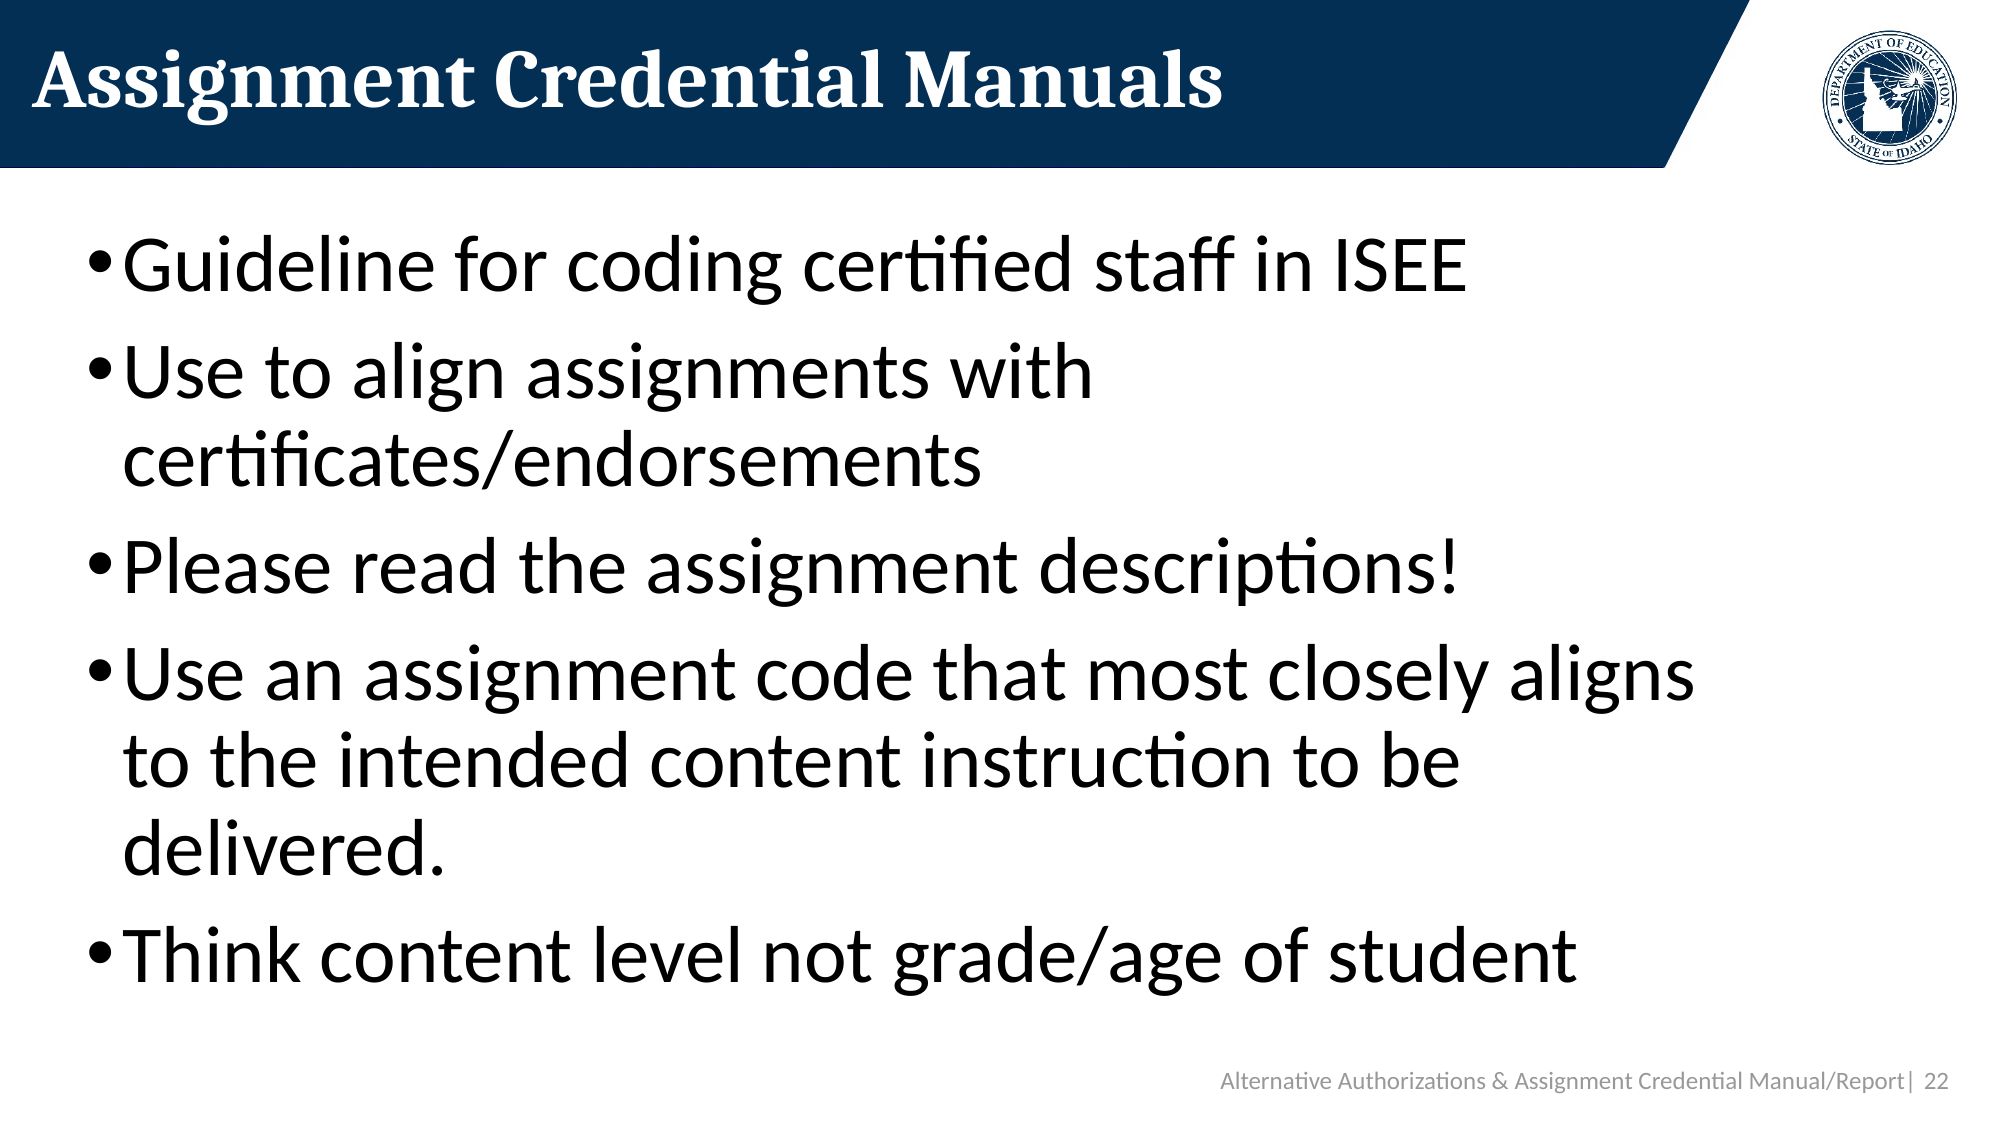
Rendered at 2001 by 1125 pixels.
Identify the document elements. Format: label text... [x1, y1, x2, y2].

list Guideline for coding certified staff in ISEE Use to align assignments with certificates/endorsements Please read the assignment descriptions! Use an assignment code that most closely aligns to the intended content instruction to be delivered. Think content level not grade/age of student [71, 167, 1797, 1015]
picture [1666, 0, 1965, 173]
title Assignment Credential Manuals [17, 0, 1797, 163]
slide_number Alternative Authorizations & Assignment Credential Manual/Report| 22 [1146, 1049, 1965, 1109]
